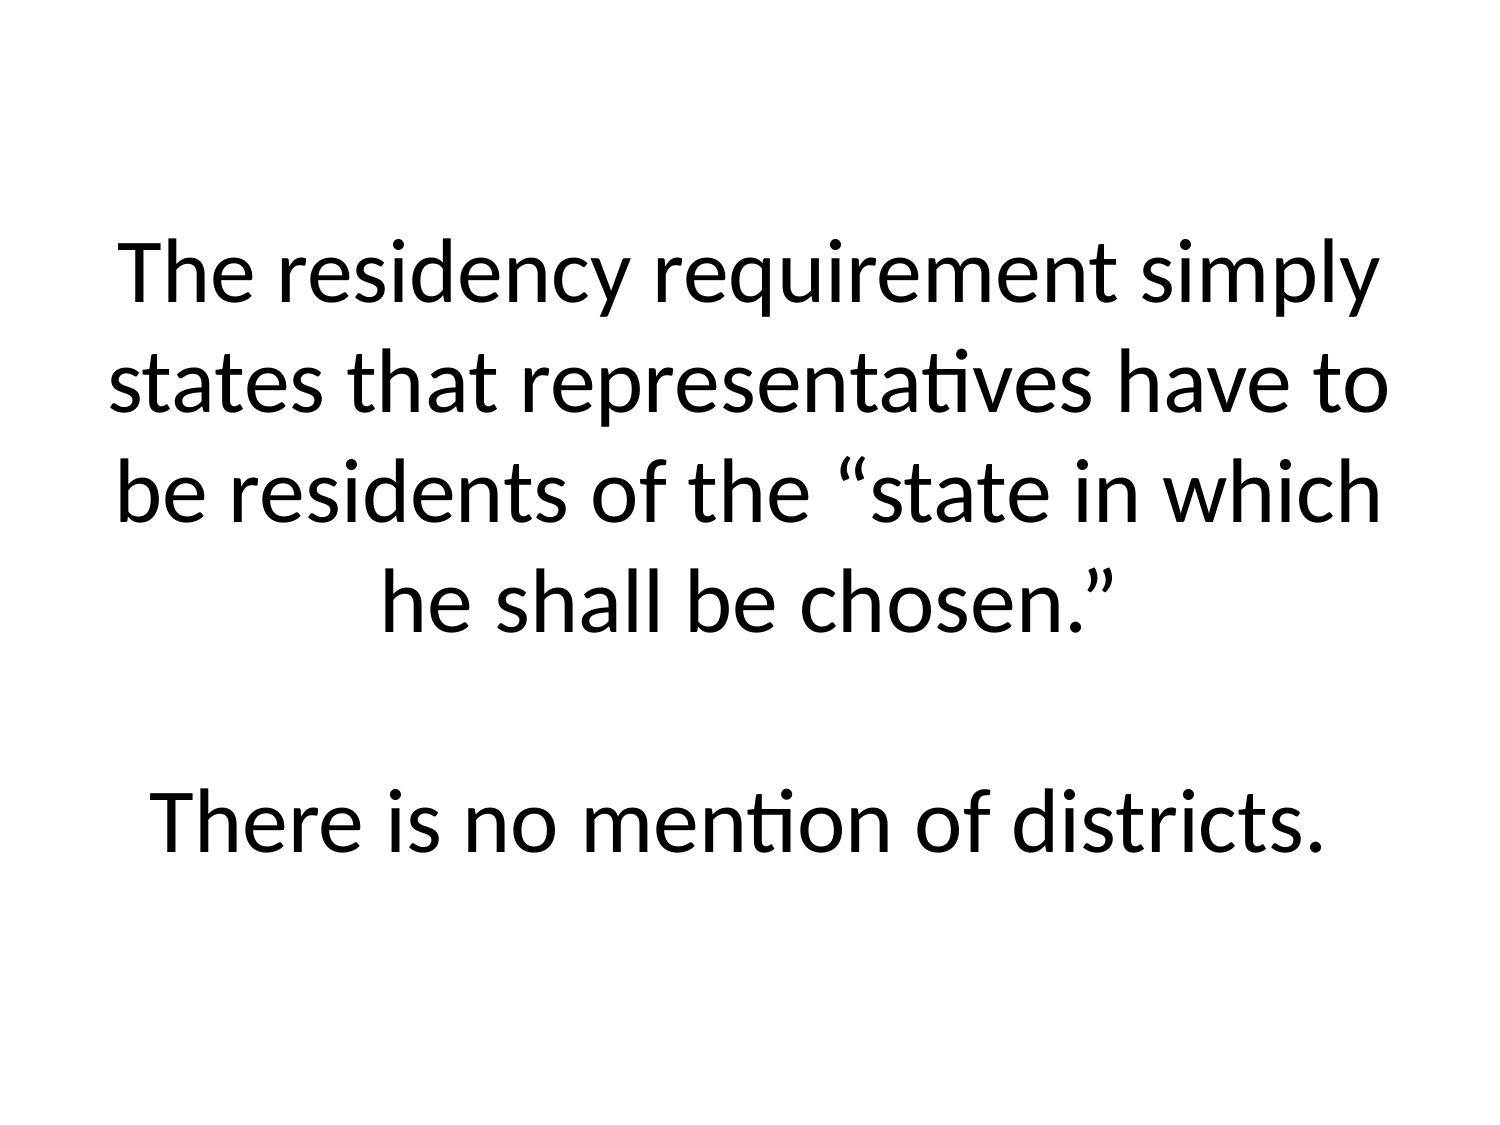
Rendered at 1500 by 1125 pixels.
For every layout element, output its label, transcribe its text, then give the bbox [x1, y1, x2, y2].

title The residency requirement simply states that representatives have to be residents of the “state in which he shall be chosen.” There is no mention of districts. [74, 44, 1426, 1038]
